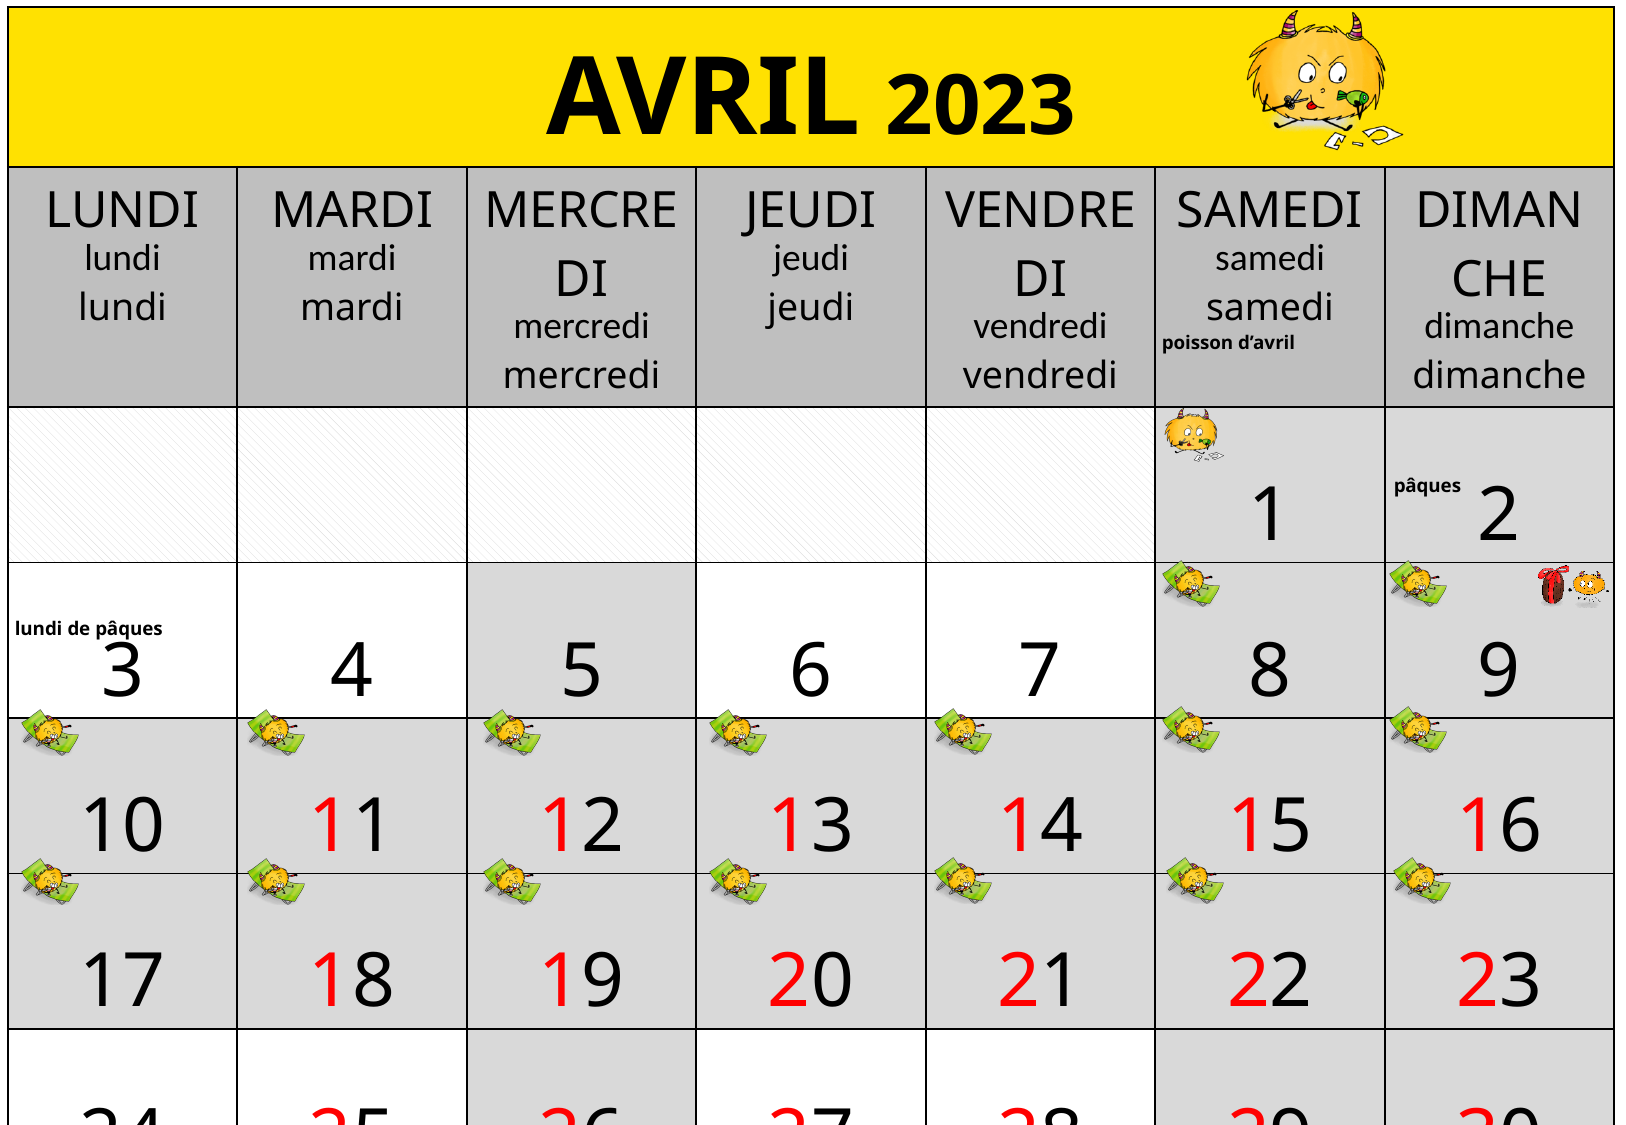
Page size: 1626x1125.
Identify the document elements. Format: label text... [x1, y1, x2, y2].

table_cell [9, 408, 236, 562]
table_cell 15 [1156, 719, 1384, 873]
table_cell 6 [697, 563, 925, 717]
picture [1533, 562, 1611, 609]
table_cell SAMEDI samedi samedi [1156, 168, 1384, 406]
picture [247, 709, 305, 756]
table_cell 1 [1156, 408, 1384, 562]
table_cell LUNDI lundi lundi [9, 168, 236, 406]
table_cell 12 [468, 719, 695, 873]
picture [1162, 560, 1220, 607]
table_cell JEUDI jeudi jeudi [697, 168, 925, 406]
table_cell 27 [697, 1030, 925, 1125]
table_cell [927, 408, 1154, 562]
table_cell [238, 408, 466, 562]
text_box lundi de pâques [0, 609, 224, 647]
table_cell MERCREDI mercredi mercredi [468, 168, 695, 406]
table_cell 20 [697, 874, 925, 1028]
picture [483, 858, 541, 906]
table_cell DIMANCHE dimanche dimanche [1386, 168, 1613, 406]
table_cell 30 [1386, 1030, 1613, 1125]
table_cell 8 [1156, 563, 1384, 717]
text_box poisson d’avril [1147, 323, 1365, 361]
table_header AVRIL 2023 [9, 8, 1613, 166]
text_box pâques [1379, 466, 1486, 504]
picture [1162, 706, 1220, 754]
table_cell 5 [468, 563, 695, 717]
picture [1162, 408, 1228, 462]
picture [1389, 559, 1447, 607]
table_cell 21 [927, 874, 1154, 1028]
table_cell 11 [238, 719, 466, 873]
table_cell 9 [1386, 563, 1613, 717]
table_cell [697, 408, 925, 562]
table_cell 13 [697, 719, 925, 873]
table_cell 10 [9, 719, 236, 873]
table_cell 7 [927, 563, 1154, 717]
table_cell 29 [1156, 1030, 1384, 1125]
table_cell 25 [238, 1030, 466, 1125]
table_cell 18 [238, 874, 466, 1028]
table_cell 26 [468, 1030, 695, 1125]
picture [1240, 10, 1411, 151]
picture [483, 709, 541, 756]
table_cell 4 [238, 563, 466, 717]
table_cell 3 [9, 563, 236, 717]
table_cell MARDI mardi mardi [238, 168, 466, 406]
table_cell 17 [9, 874, 236, 1028]
picture [934, 708, 992, 756]
picture [1166, 857, 1224, 905]
table_cell [468, 408, 695, 562]
table_cell 16 [1386, 719, 1613, 873]
table_cell 23 [1386, 874, 1613, 1028]
picture [1393, 857, 1451, 905]
table_cell 28 [927, 1030, 1154, 1125]
picture [247, 858, 305, 906]
picture [708, 709, 767, 756]
table_cell 22 [1156, 874, 1384, 1028]
table_cell 19 [468, 874, 695, 1028]
picture [21, 858, 79, 906]
table_cell 24 [9, 1030, 236, 1125]
picture [934, 857, 992, 905]
table_cell VENDREDI vendredi vendredi [927, 168, 1154, 406]
table_cell 2 [1386, 408, 1613, 562]
table_cell 14 [927, 719, 1154, 873]
picture [708, 858, 767, 906]
picture [21, 709, 79, 756]
picture [1389, 706, 1447, 753]
